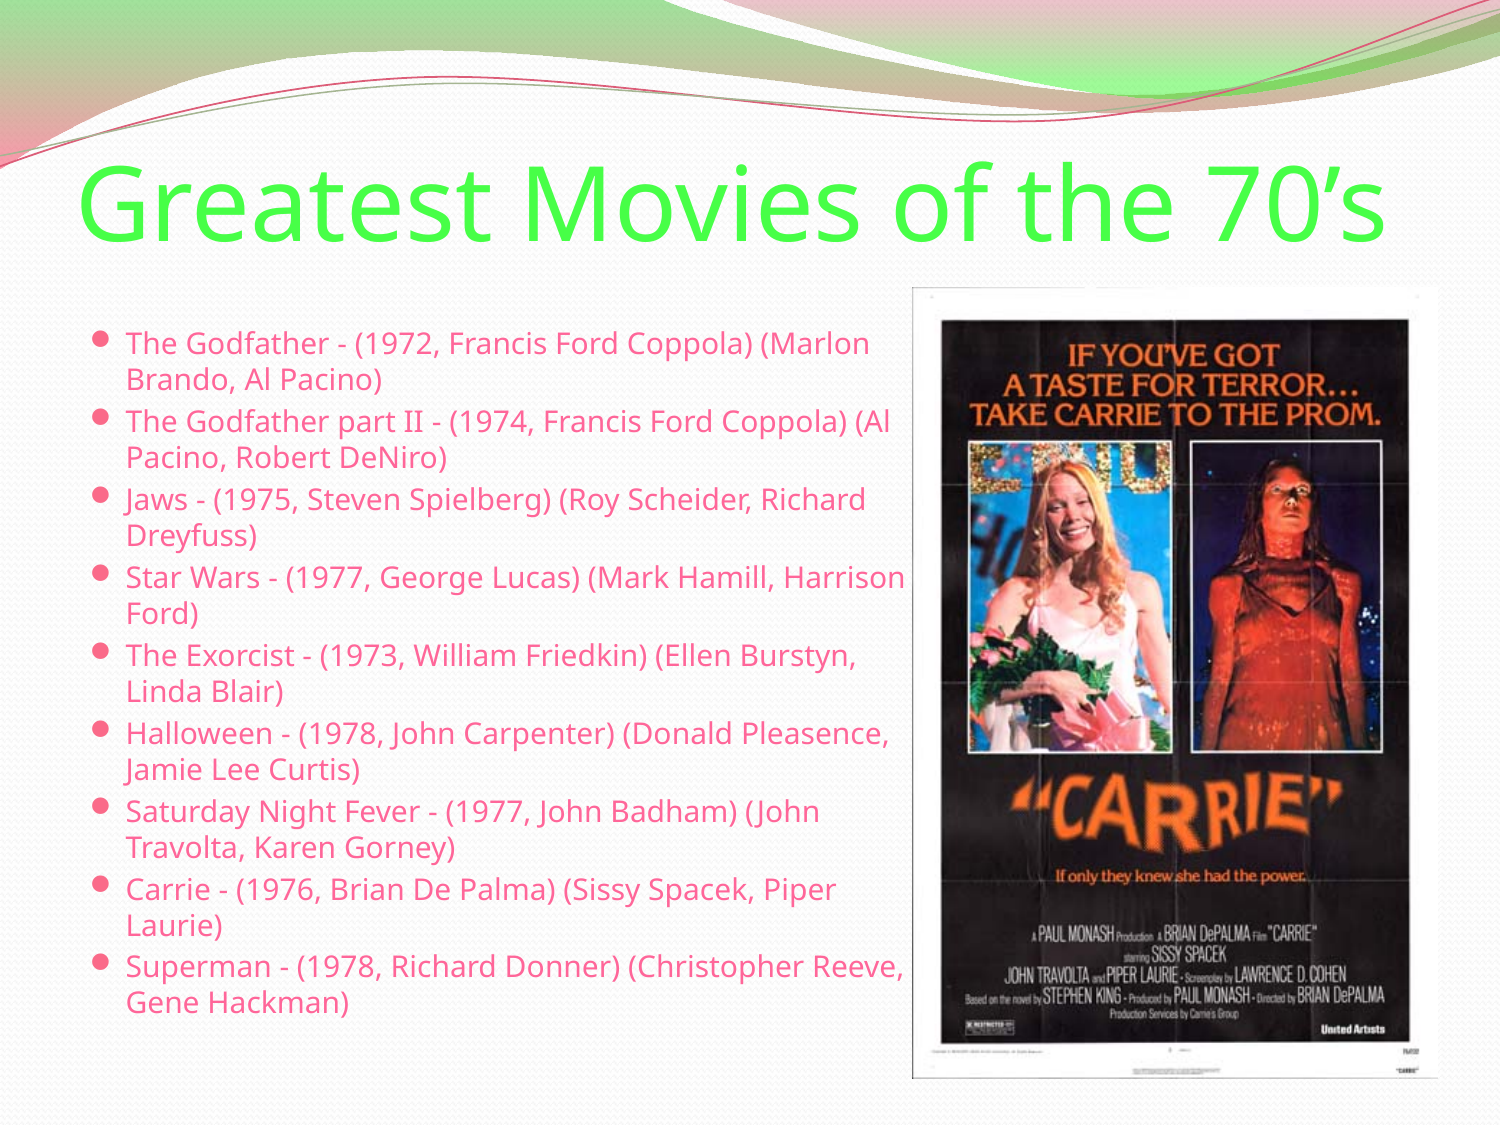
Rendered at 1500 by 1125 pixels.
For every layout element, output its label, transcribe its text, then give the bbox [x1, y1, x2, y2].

title Greatest Movies of the 70’s [75, 75, 1425, 263]
list The Godfather - (1972, Francis Ford Coppola) (Marlon Brando, Al Pacino) The Godfather part II - (1974, Francis Ford Coppola) (Al Pacino, Robert DeNiro) Jaws - (1975, Steven Spielberg) (Roy Scheider, Richard Dreyfuss) Star Wars - (1977, George Lucas) (Mark Hamill, Harrison Ford) The Exorcist - (1973, William Friedkin) (Ellen Burstyn, Linda Blair) Halloween - (1978, John Carpenter) (Donald Pleasence, Jamie Lee Curtis) Saturday Night Fever - (1977, John Badham) (John Travolta, Karen Gorney) Carrie - (1976, Brian De Palma) (Sissy Spacek, Piper Laurie) Superman - (1978, Richard Donner) (Christopher Reeve, Gene Hackman) [75, 317, 938, 1125]
picture [912, 287, 1438, 1079]
